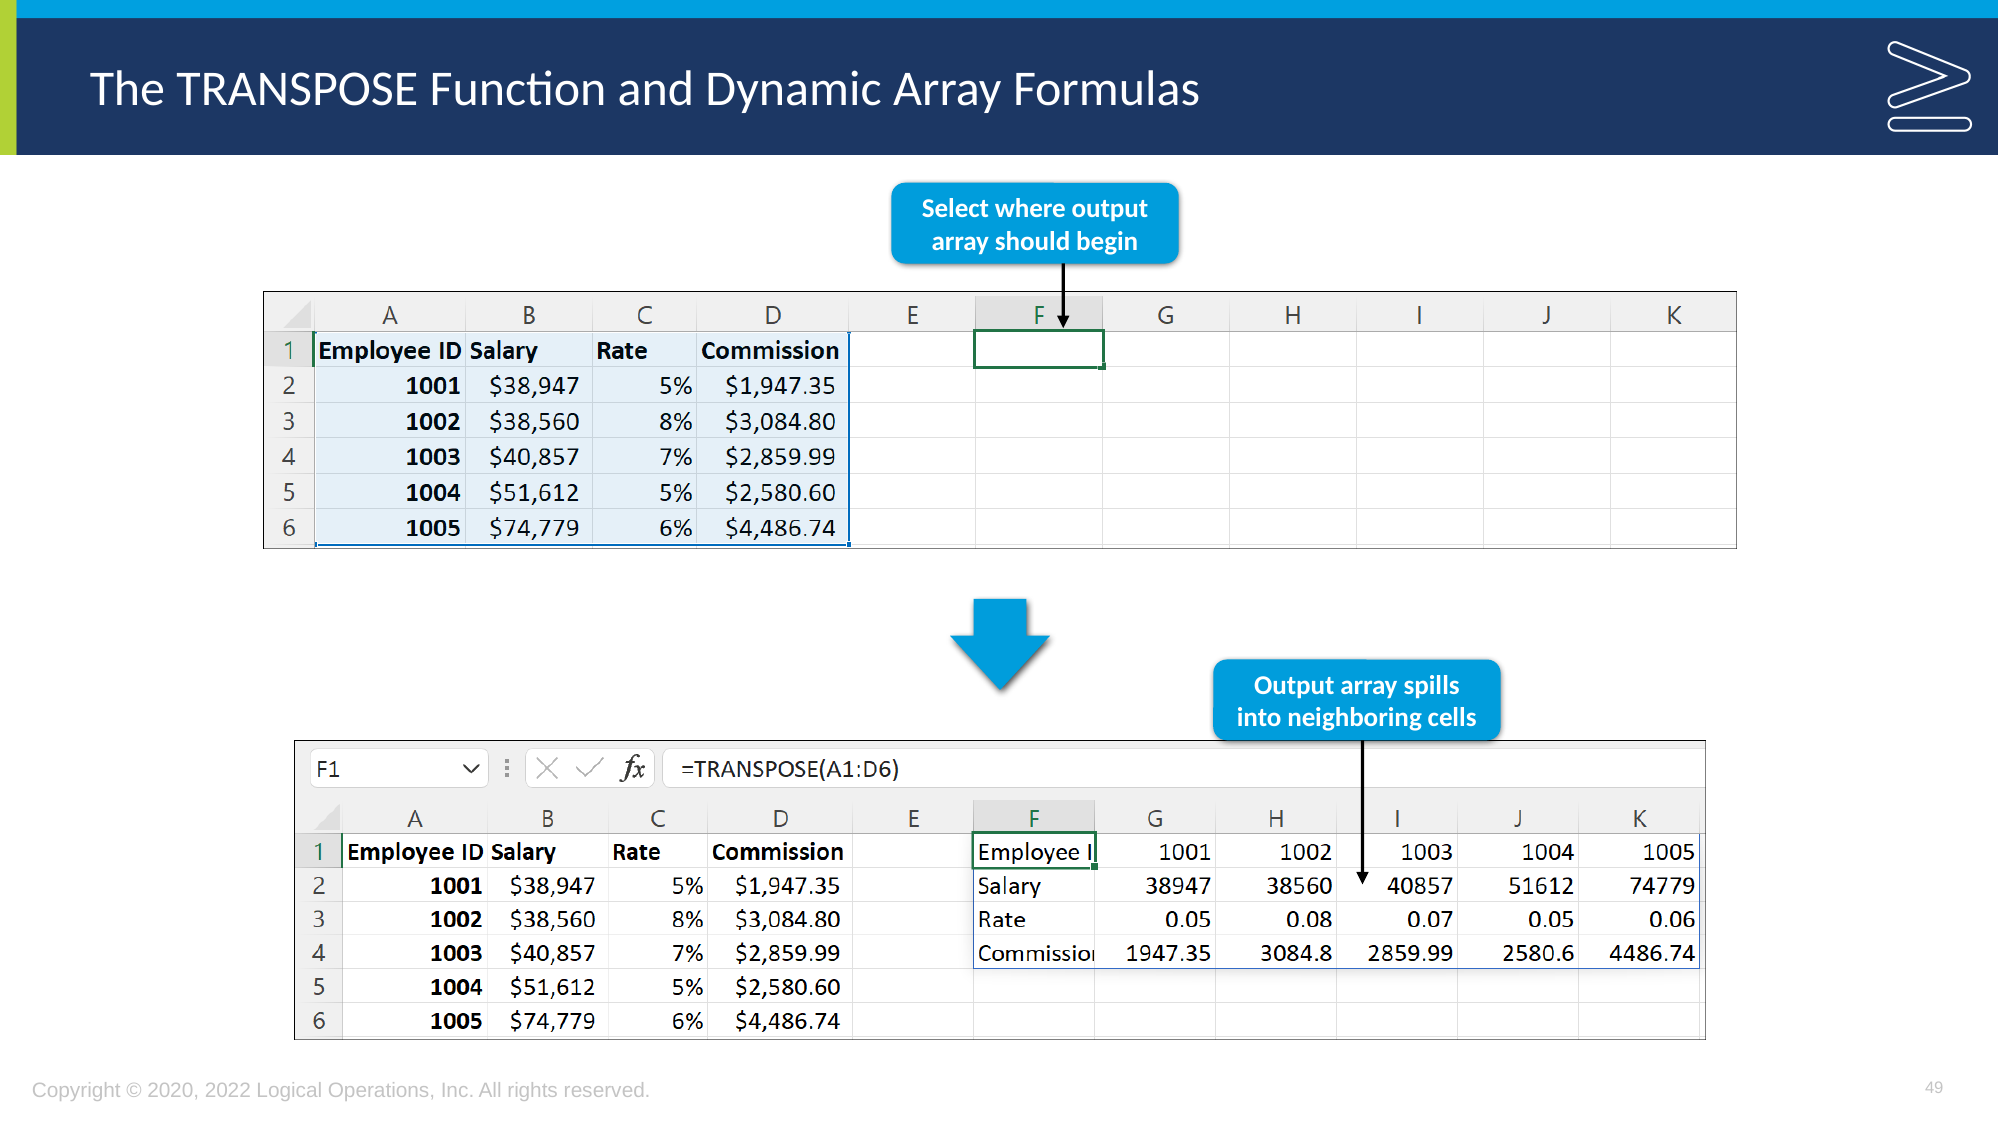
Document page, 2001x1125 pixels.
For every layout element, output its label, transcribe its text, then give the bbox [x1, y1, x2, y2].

title The TRANSPOSE Function and Dynamic Array Formulas [74, 16, 1850, 155]
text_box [262, 182, 1737, 1041]
picture [1850, 19, 1998, 155]
slide_number 49 [1491, 1057, 1959, 1118]
picture [0, 0, 74, 155]
